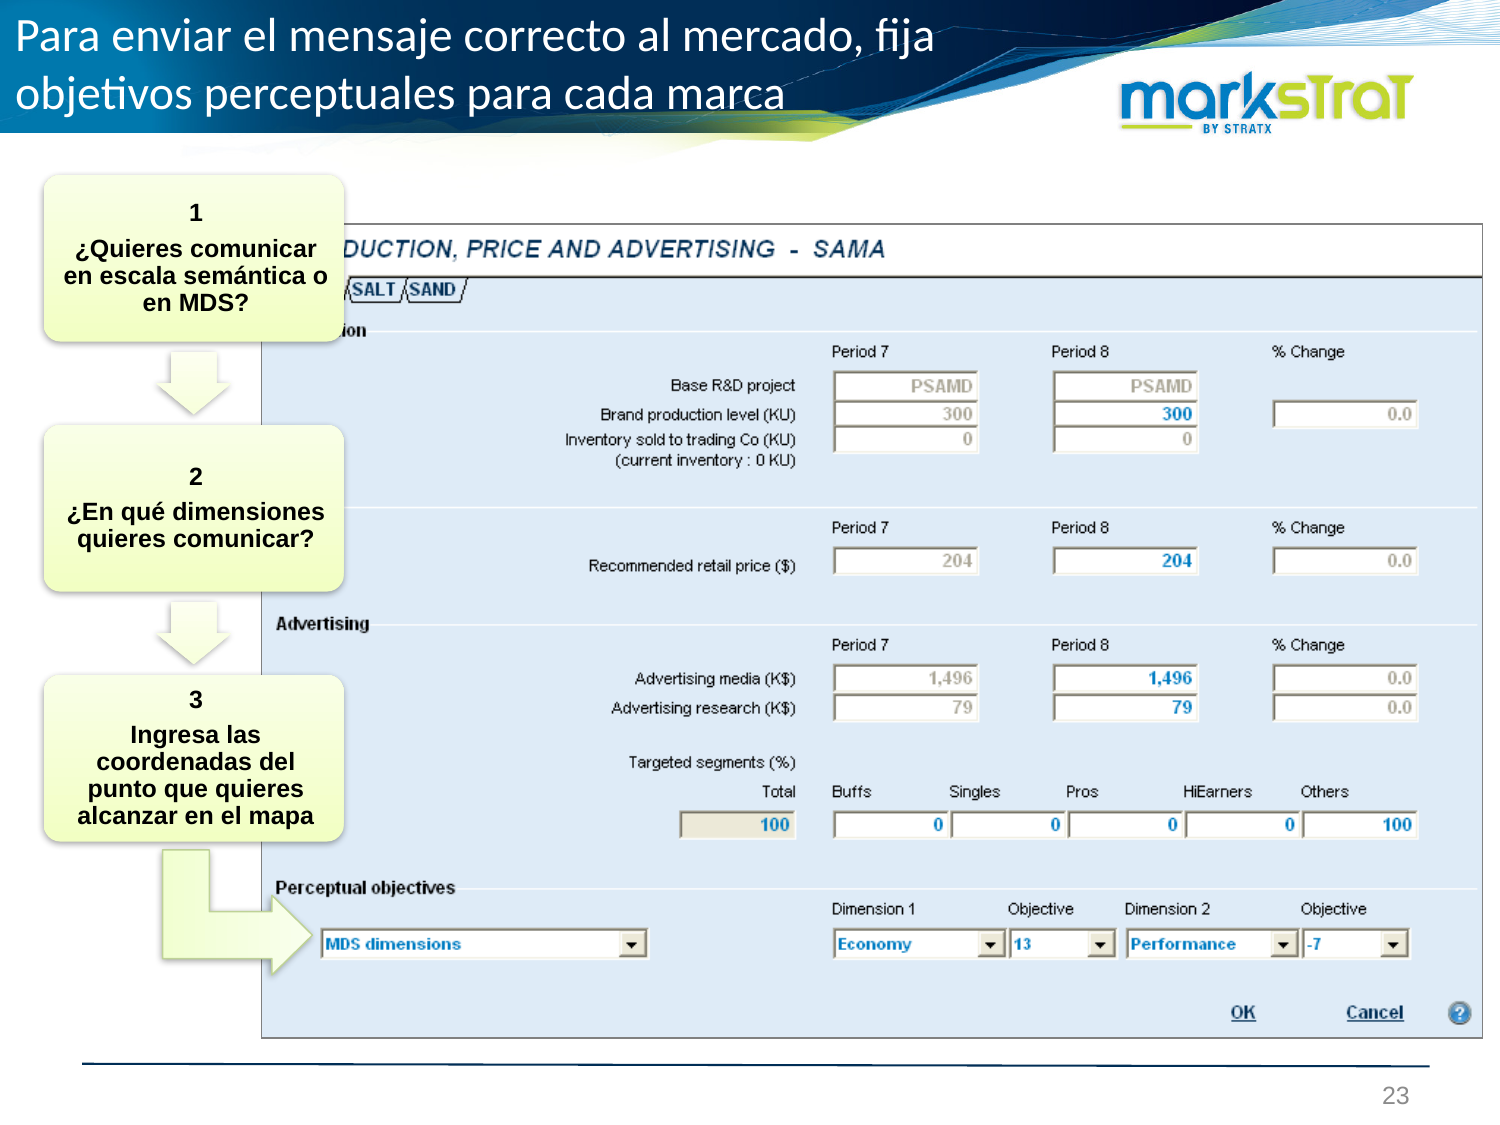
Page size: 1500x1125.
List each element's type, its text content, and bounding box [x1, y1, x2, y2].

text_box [12, 174, 376, 842]
text_box [161, 850, 257, 960]
slide_number 23 [1074, 1065, 1425, 1125]
title Para enviar el mensaje correcto al mercado, fija objetivos perceptuales para cada marca [0, 12, 1038, 150]
picture [0, 0, 1500, 1125]
